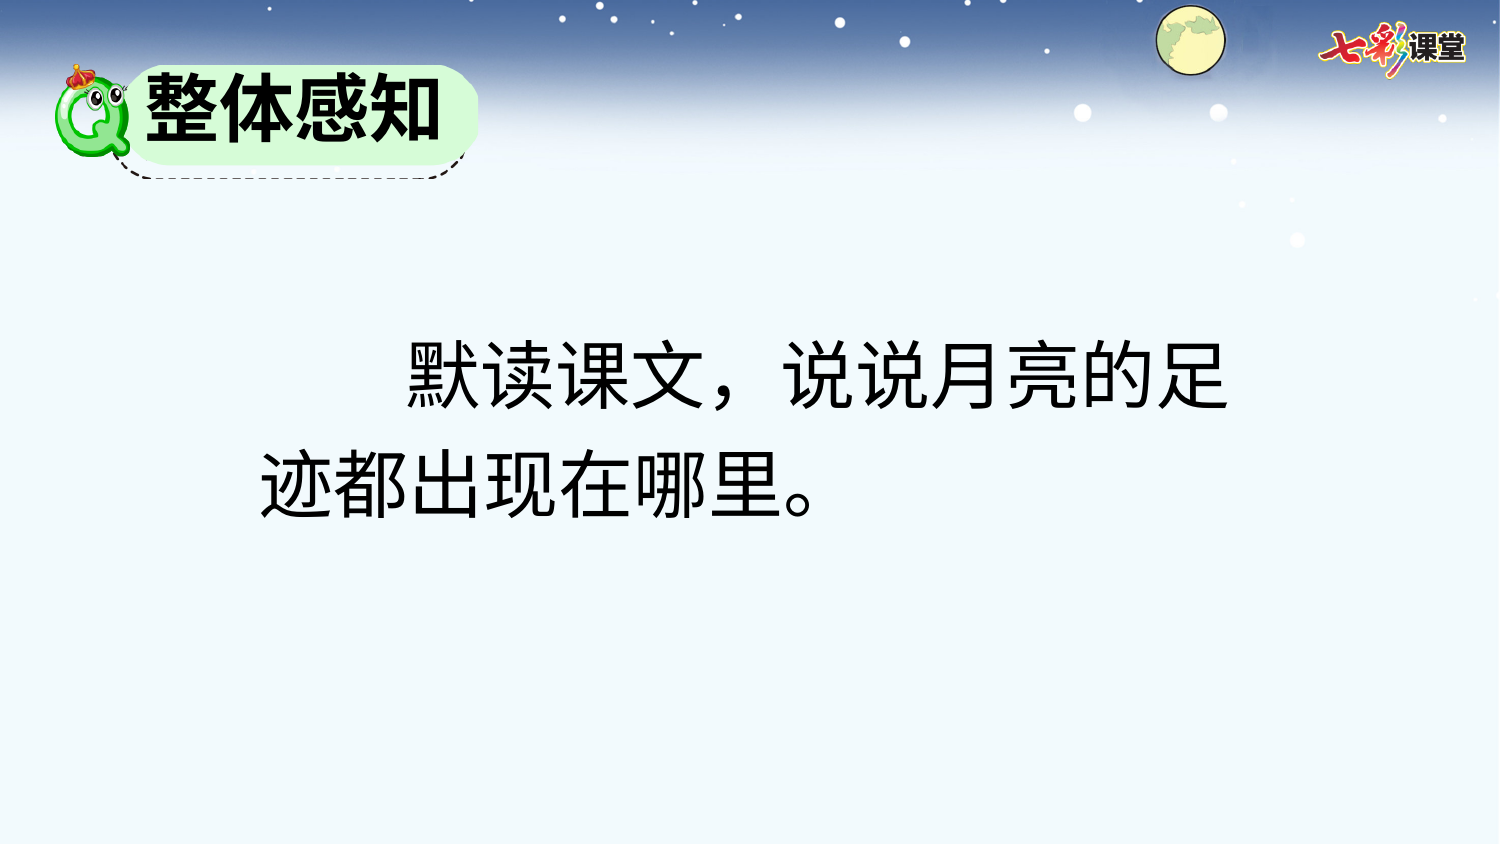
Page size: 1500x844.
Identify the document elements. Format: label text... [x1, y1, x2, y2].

text_box 默读课文，说说月亮的足迹都出现在哪里。 [243, 303, 1260, 535]
picture [0, 0, 1500, 844]
text_box 整体感知 [133, 55, 467, 63]
